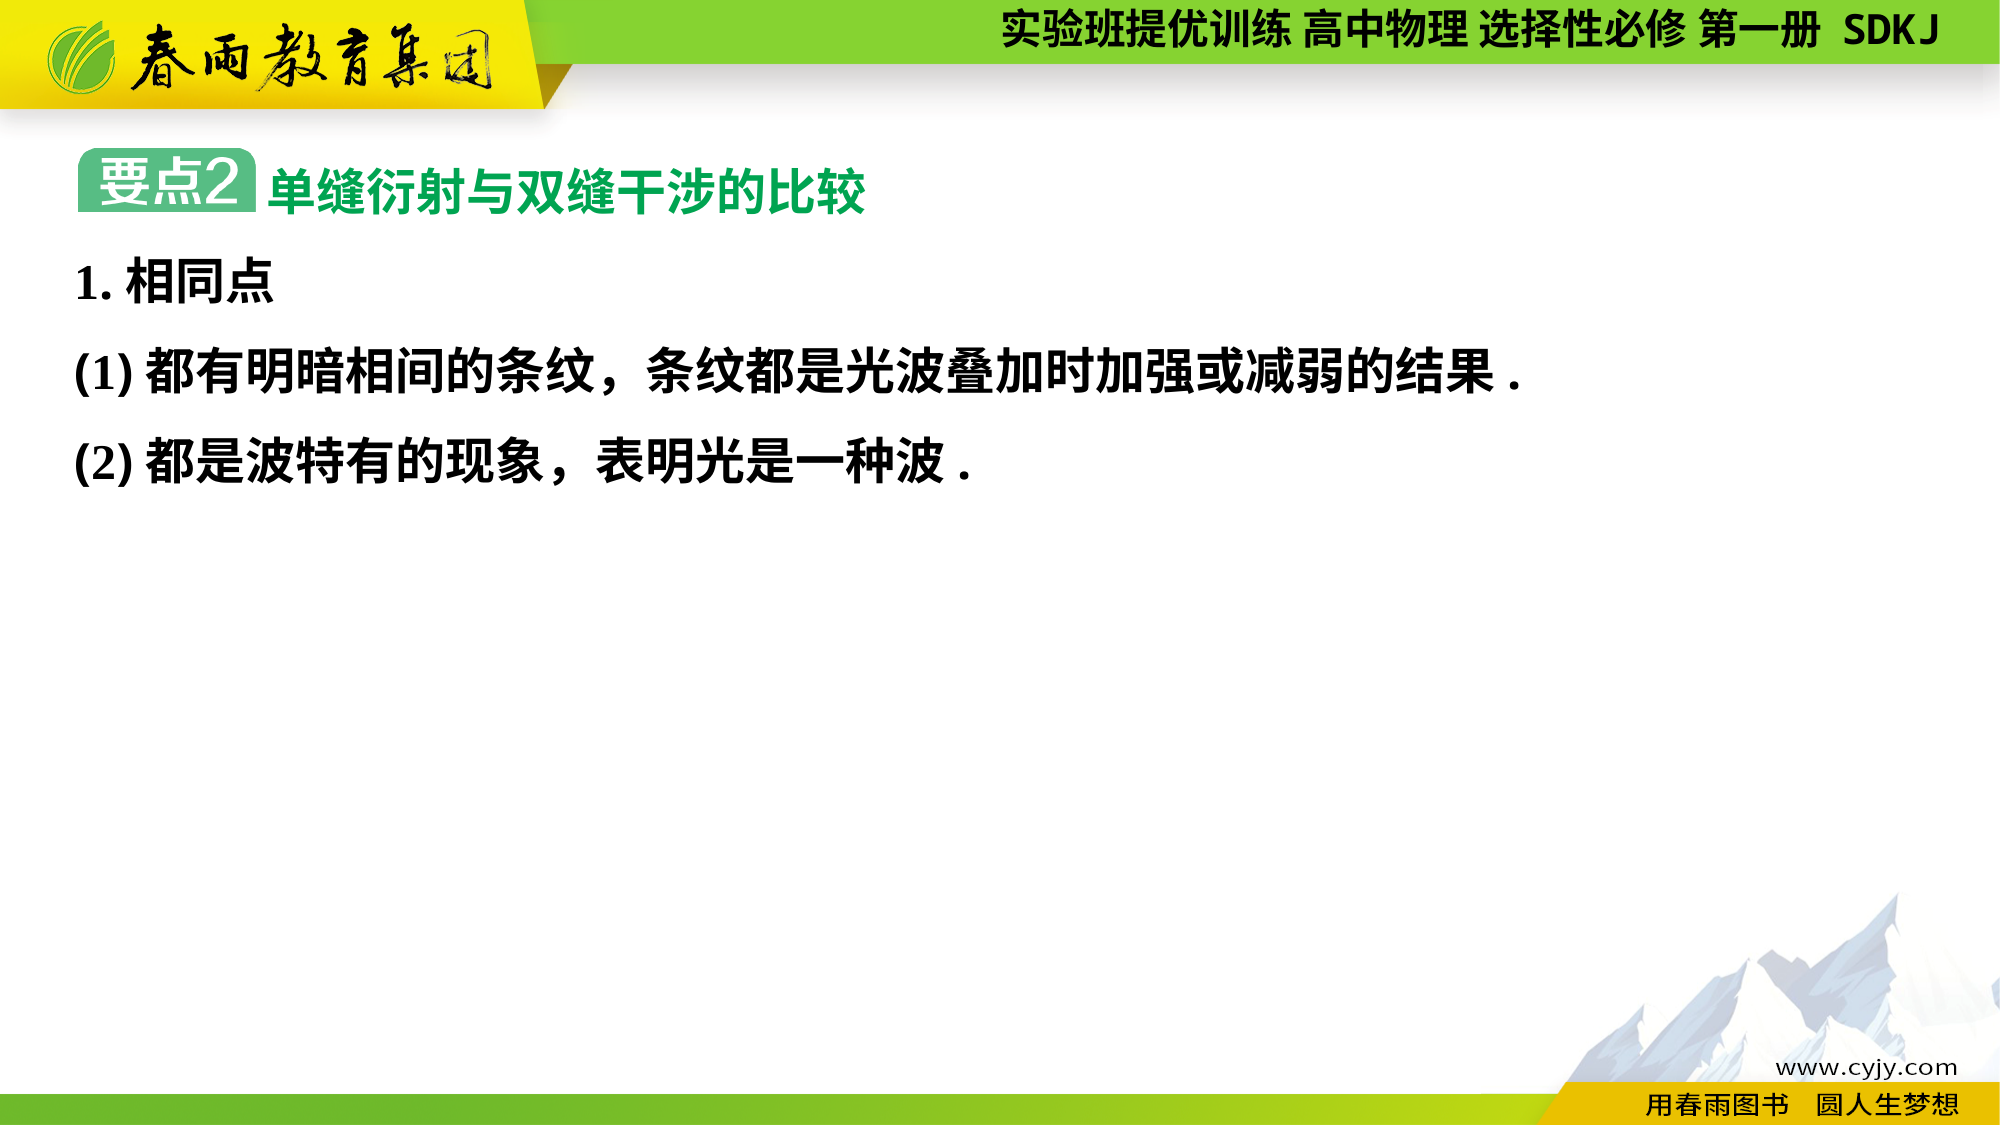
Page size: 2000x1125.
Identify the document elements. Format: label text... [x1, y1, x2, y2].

list 单缝衍射与双缝干涉的比较 1.相同点 (1)都有明暗相间的条纹，条纹都是光波叠加时加强或减弱的结果. (2)都是波特有的现象，表明光是一种波. [59, 122, 1944, 502]
picture [0, 0, 2000, 1125]
